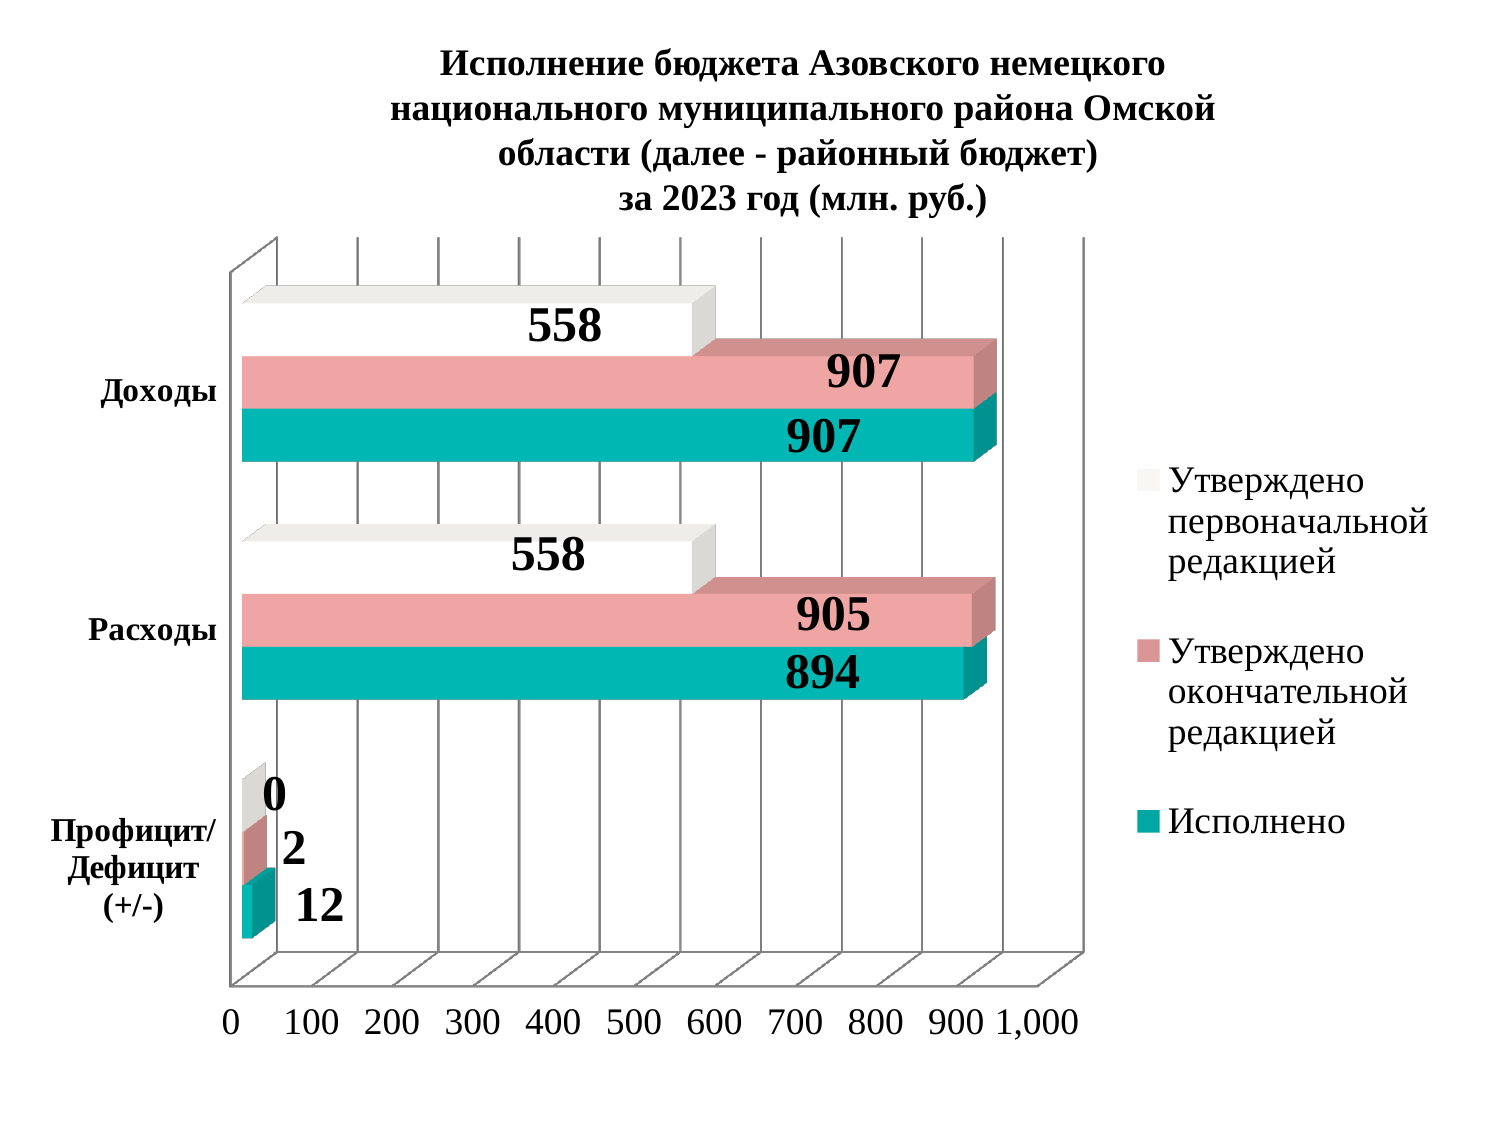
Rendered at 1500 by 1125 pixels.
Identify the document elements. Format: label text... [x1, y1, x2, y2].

text_box Исполнение бюджета Азовского немецкого национального муниципального района Омской области (далее - районный бюджет) за 2023 год (млн. руб.) [324, 30, 1282, 209]
chart [34, 210, 1477, 1079]
